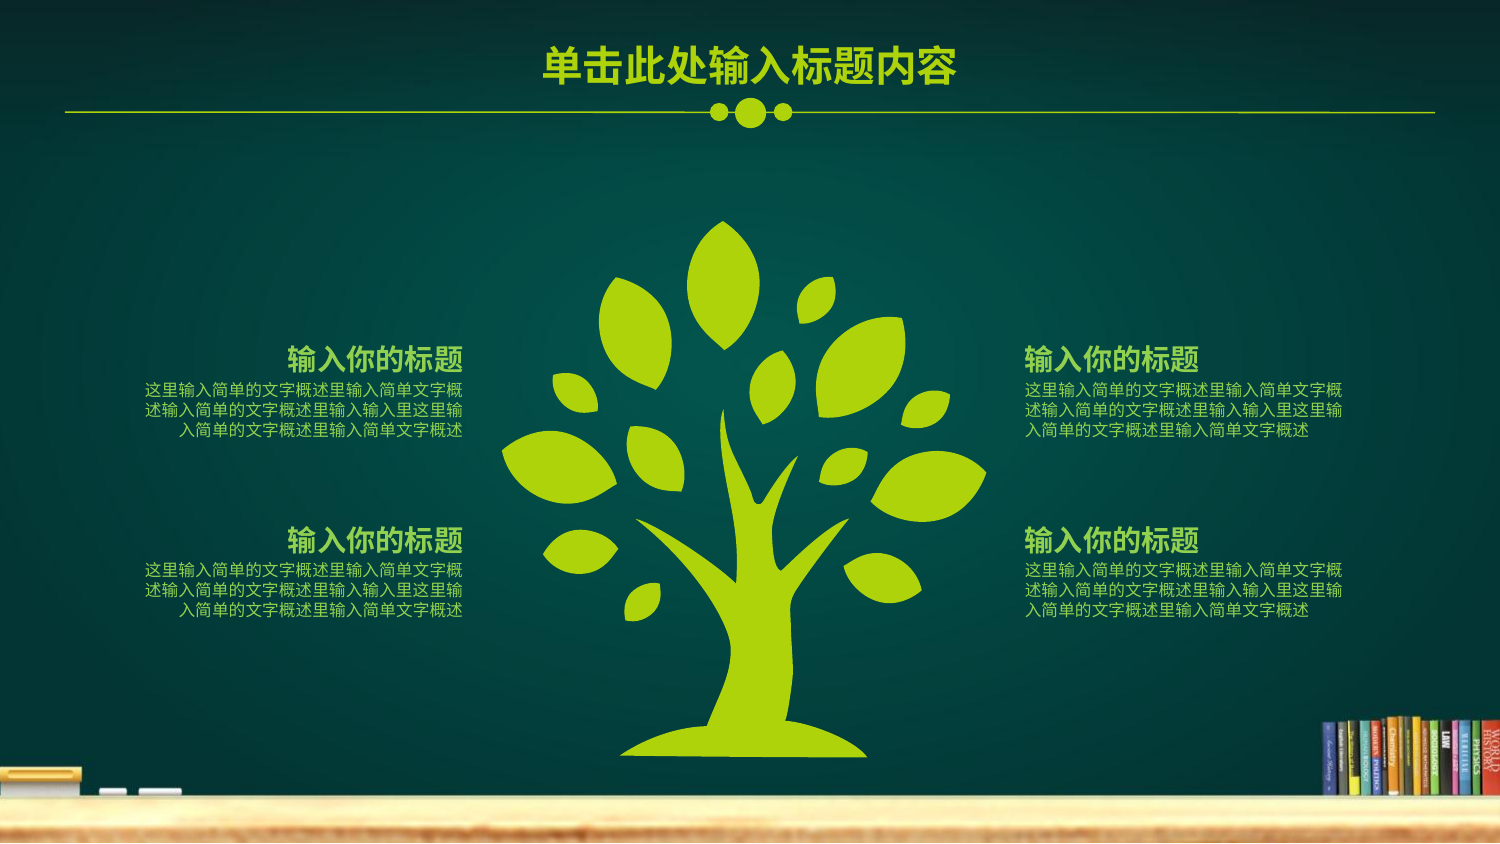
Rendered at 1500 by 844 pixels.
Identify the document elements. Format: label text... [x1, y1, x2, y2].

text_box 输入你的标题 这里输入简单的文字概述里输入简单文字概述输入简单的文字概述里输入输入里这里输入简单的文字概述里输入简单文字概述 [126, 514, 479, 662]
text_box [501, 220, 987, 758]
text_box 单击此处输入标题内容 [526, 32, 974, 97]
text_box 输入你的标题 这里输入简单的文字概述里输入简单文字概述输入简单的文字概述里输入输入里这里输入简单的文字概述里输入简单文字概述 [126, 333, 479, 482]
picture [0, 0, 1500, 844]
text_box 输入你的标题 这里输入简单的文字概述里输入简单文字概述输入简单的文字概述里输入输入里这里输入简单的文字概述里输入简单文字概述 [1009, 514, 1362, 662]
text_box 输入你的标题 这里输入简单的文字概述里输入简单文字概述输入简单的文字概述里输入输入里这里输入简单的文字概述里输入简单文字概述 [1009, 333, 1362, 482]
